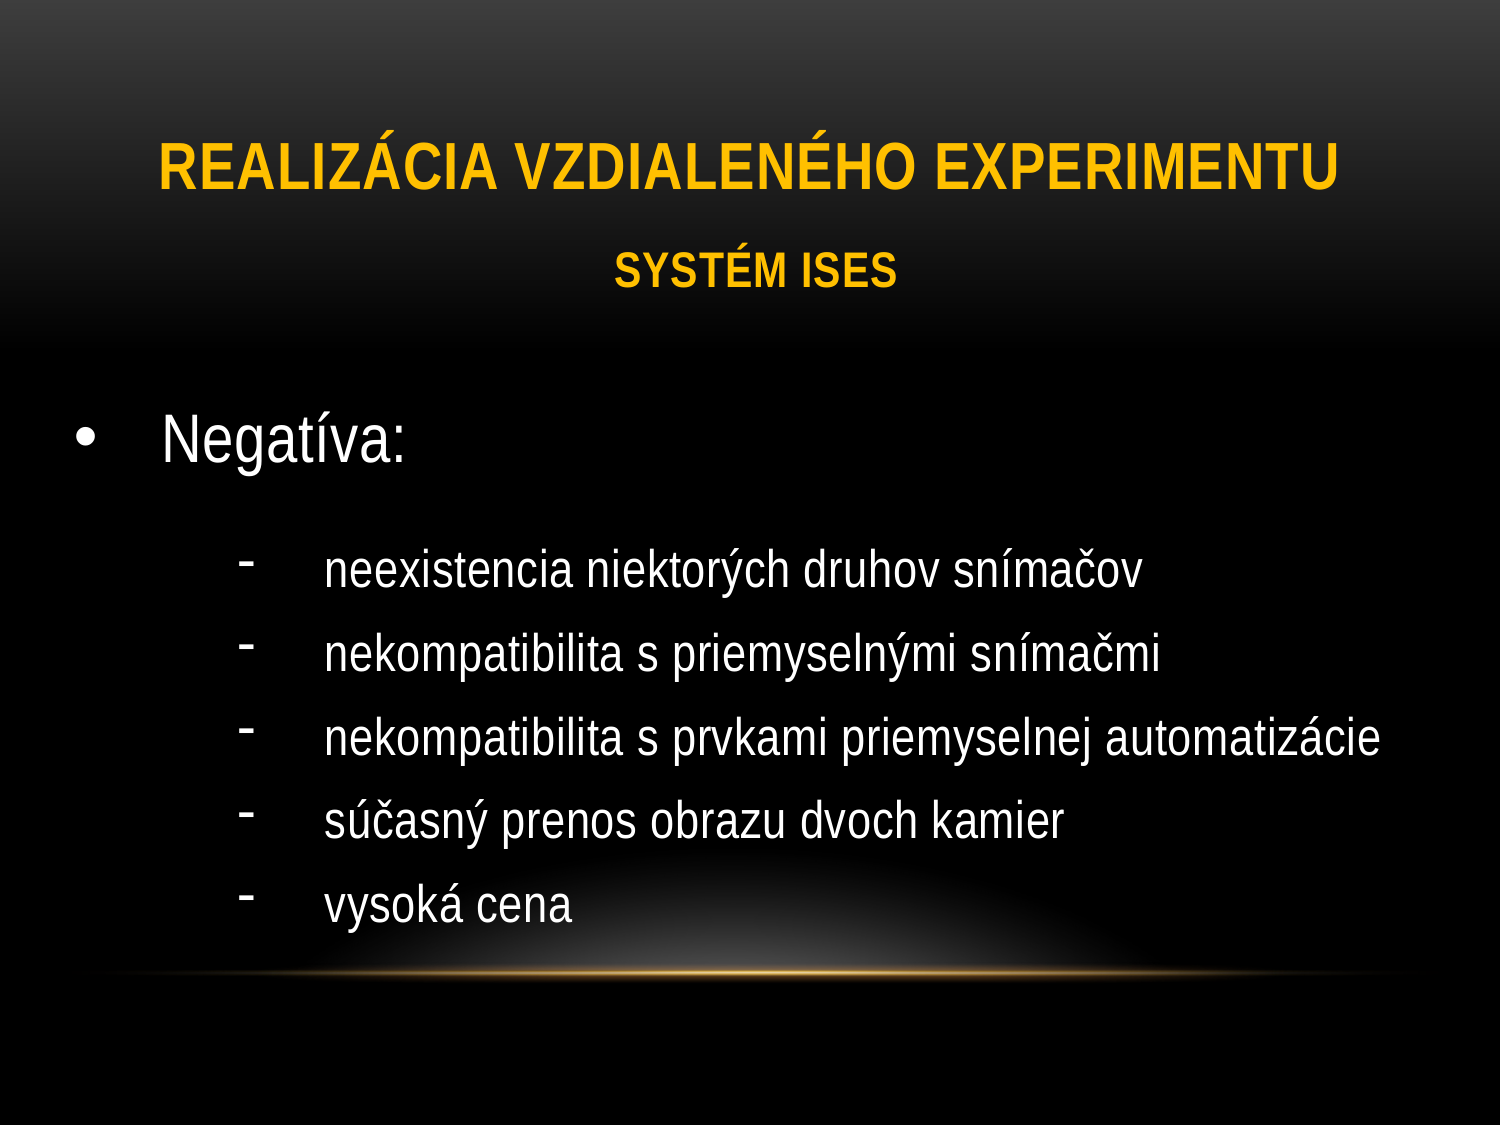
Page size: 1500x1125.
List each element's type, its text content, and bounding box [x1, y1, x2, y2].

text_box Negatíva: [58, 386, 1407, 504]
text_box neexistencia niektorých druhov snímačov nekompatibilita s priemyselnými snímačmi nekompatibilita s prvkami priemyselnej automatizácie súčasný prenos obrazu dvoch kamier vysoká cena [222, 527, 1430, 950]
picture [0, 0, 1500, 1125]
text_box Systém ISES [106, 210, 1407, 305]
title realizácia VZDIALENÉHO EXPERIMENTU [100, 117, 1401, 211]
